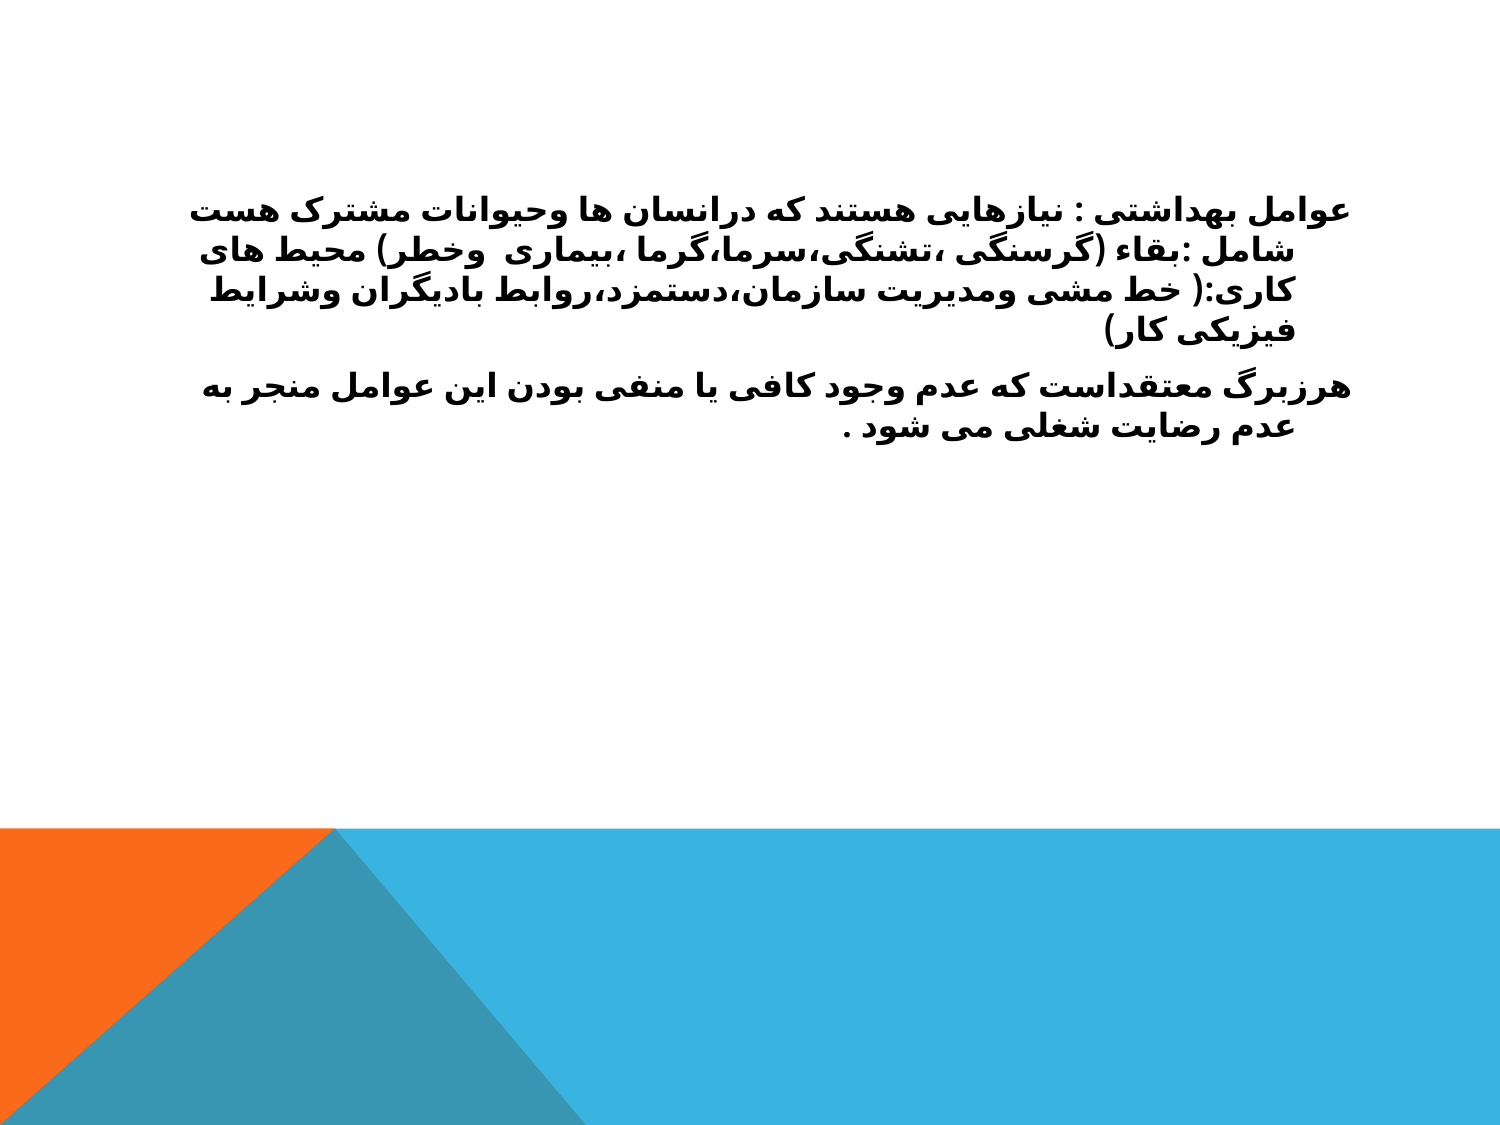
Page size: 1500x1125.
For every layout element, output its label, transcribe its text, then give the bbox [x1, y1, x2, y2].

list عوامل بهداشتی : نیازهایی هستند که درانسان ها وحیوانات مشترک هست شامل :بقاء (گرسنگی ،تشنگی،سرما،گرما ،بیماری وخطر) محیط های کاری:( خط مشی ومدیریت سازمان،دستمزد،روابط بادیگران وشرایط فیزیکی کار) هرزبرگ معتقداست که عدم وجود کافی یا منفی بودن این عوامل منجر به عدم رضایت شغلی می شود . [135, 180, 1369, 768]
